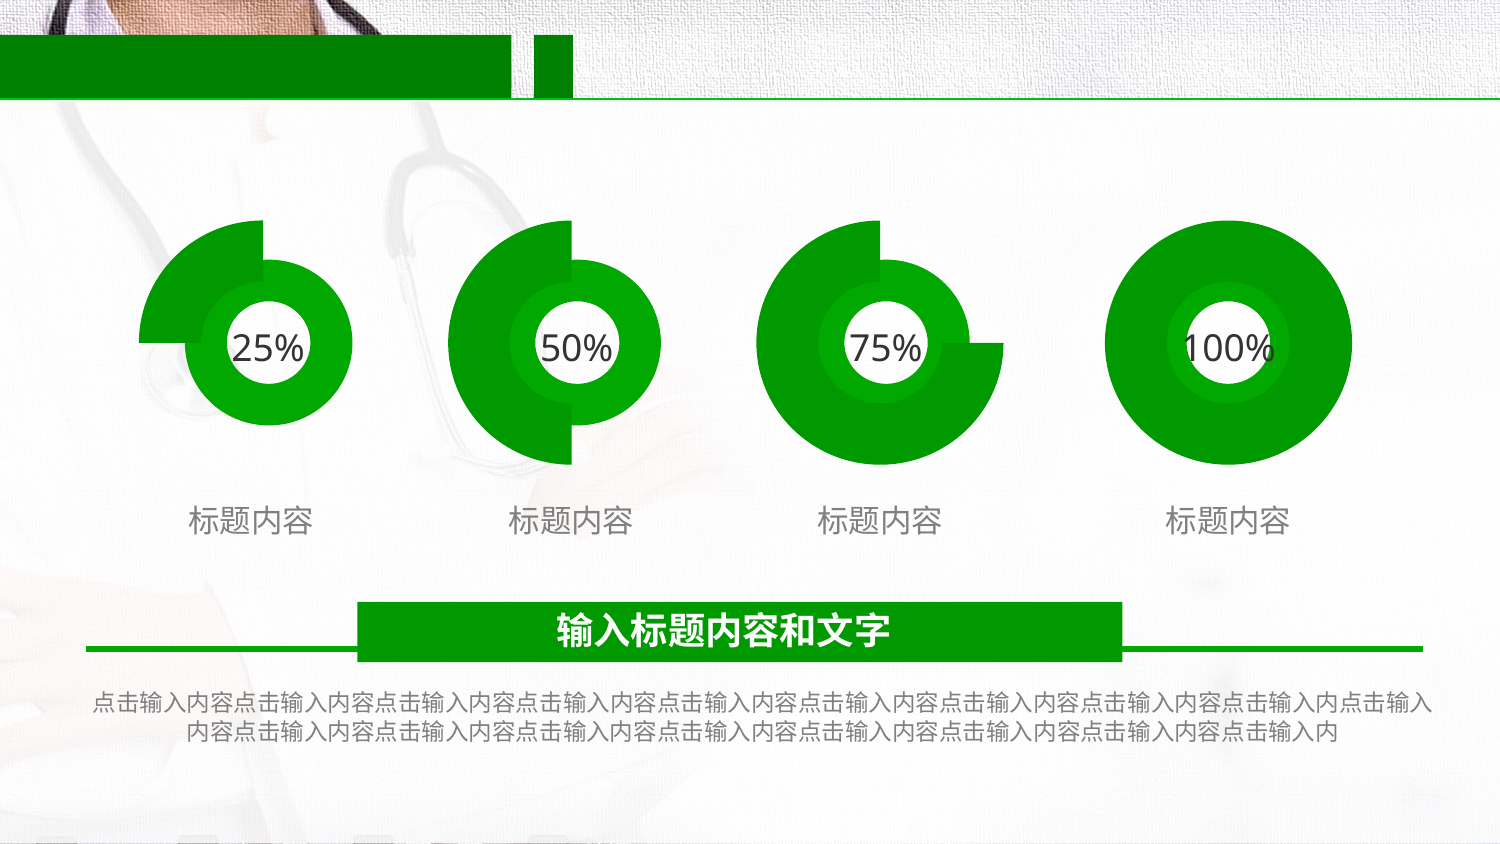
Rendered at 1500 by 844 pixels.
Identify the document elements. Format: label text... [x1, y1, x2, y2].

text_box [447, 220, 661, 465]
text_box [1104, 220, 1353, 465]
text_box 标题内容 [806, 495, 954, 544]
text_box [138, 220, 353, 426]
picture [0, 0, 1500, 98]
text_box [85, 601, 1424, 663]
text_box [756, 220, 1004, 465]
text_box 标题内容 [177, 495, 326, 544]
text_box 标题内容 [497, 495, 646, 544]
text_box 标题内容 [1154, 495, 1303, 544]
text_box 点击输入内容点击输入内容点击输入内容点击输入内容点击输入内容点击输入内容点击输入内容点击输入内容点击输入内点击输入内容点击输入内容点击输入内容点击输入内容点击输入内容点击输入内容点击输入内容点击输入内容点击输入内 [75, 682, 1450, 751]
